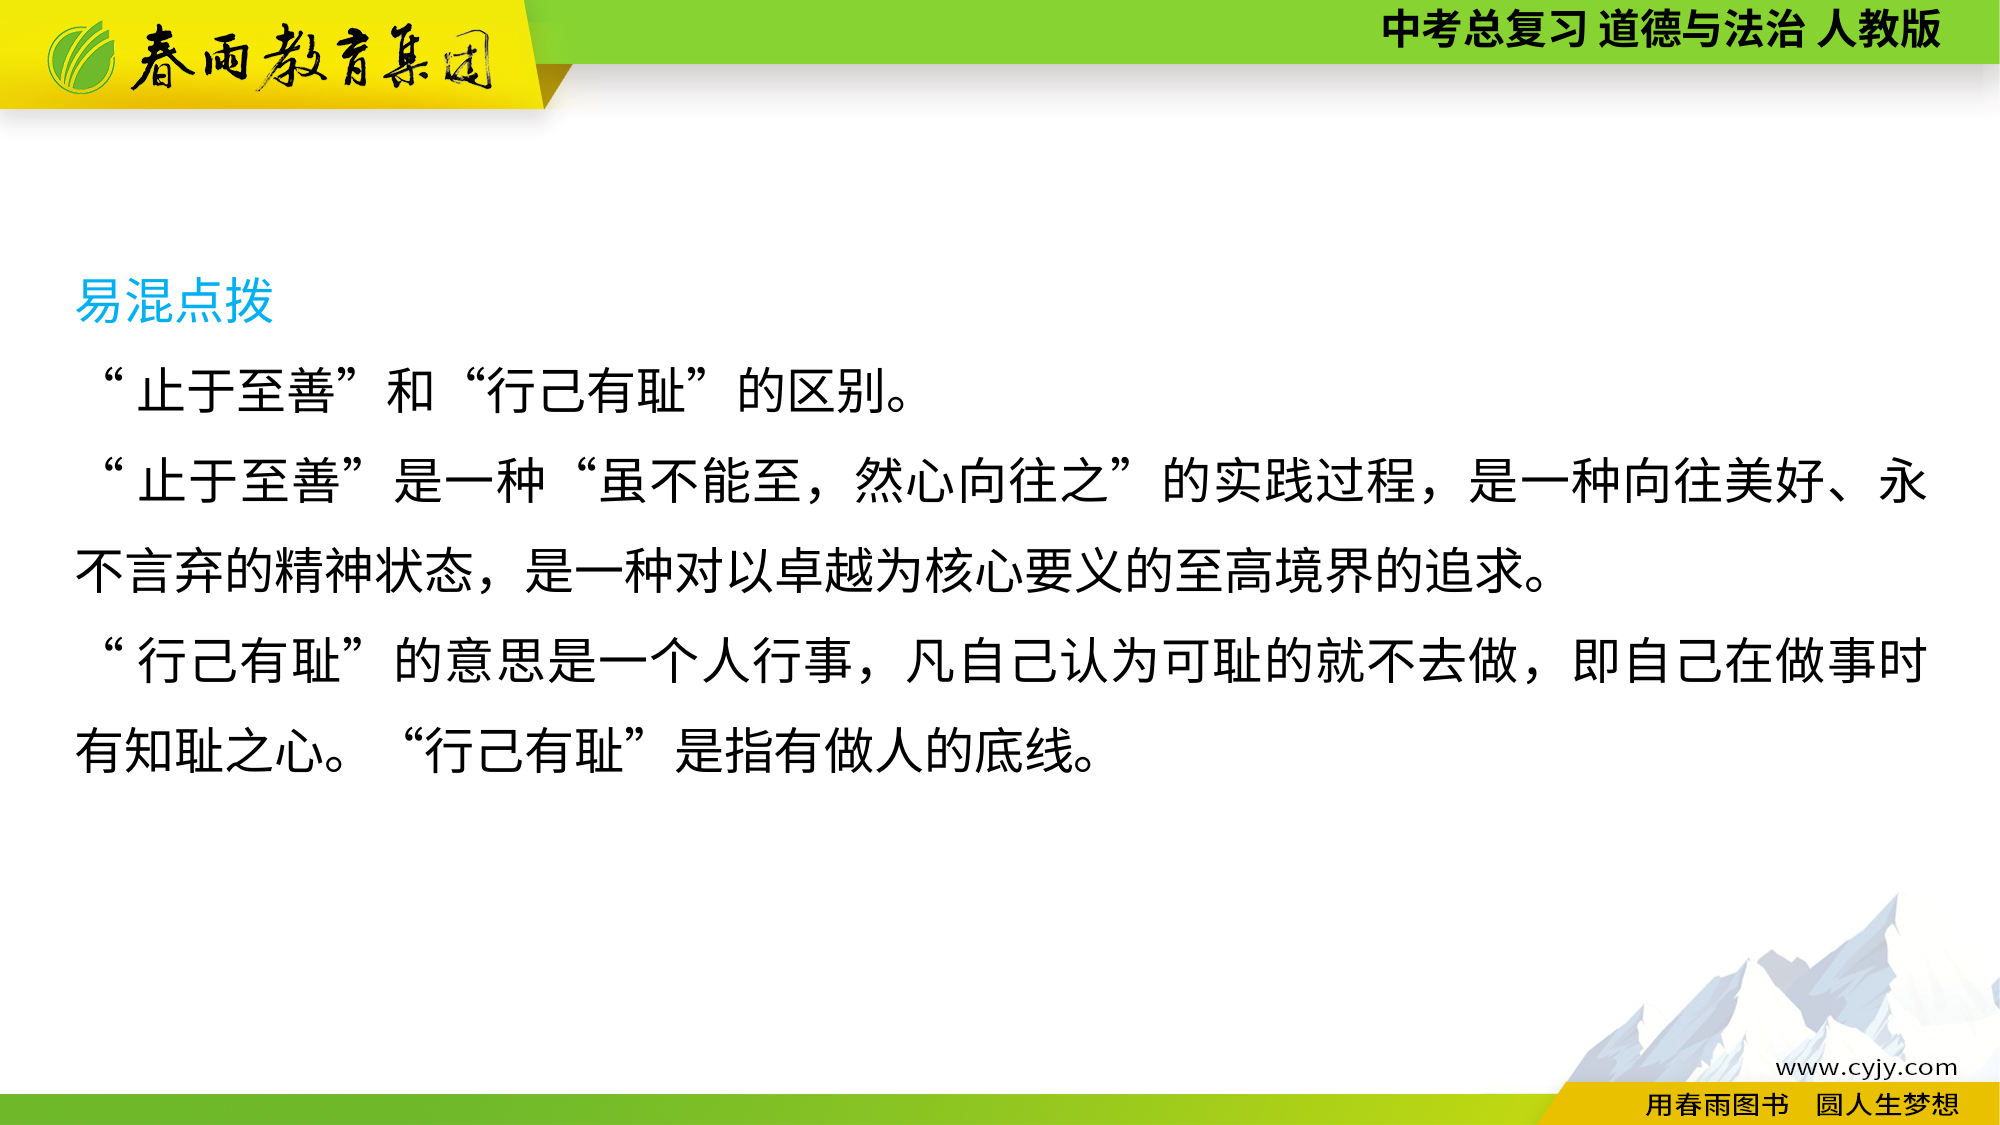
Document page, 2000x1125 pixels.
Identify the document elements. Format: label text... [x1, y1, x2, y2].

picture [0, 0, 2000, 1125]
list 易混点拨 “止于至善”和“行己有耻”的区别。 “止于至善”是一种“虽不能至，然心向往之”的实践过程，是一种向往美好、永不言弃的精神状态，是一种对以卓越为核心要义的至高境界的追求。 “行己有耻”的意思是一个人行事，凡自己认为可耻的就不去做，即自己在做事时有知耻之心。“行己有耻”是指有做人的底线。 [59, 231, 1944, 781]
